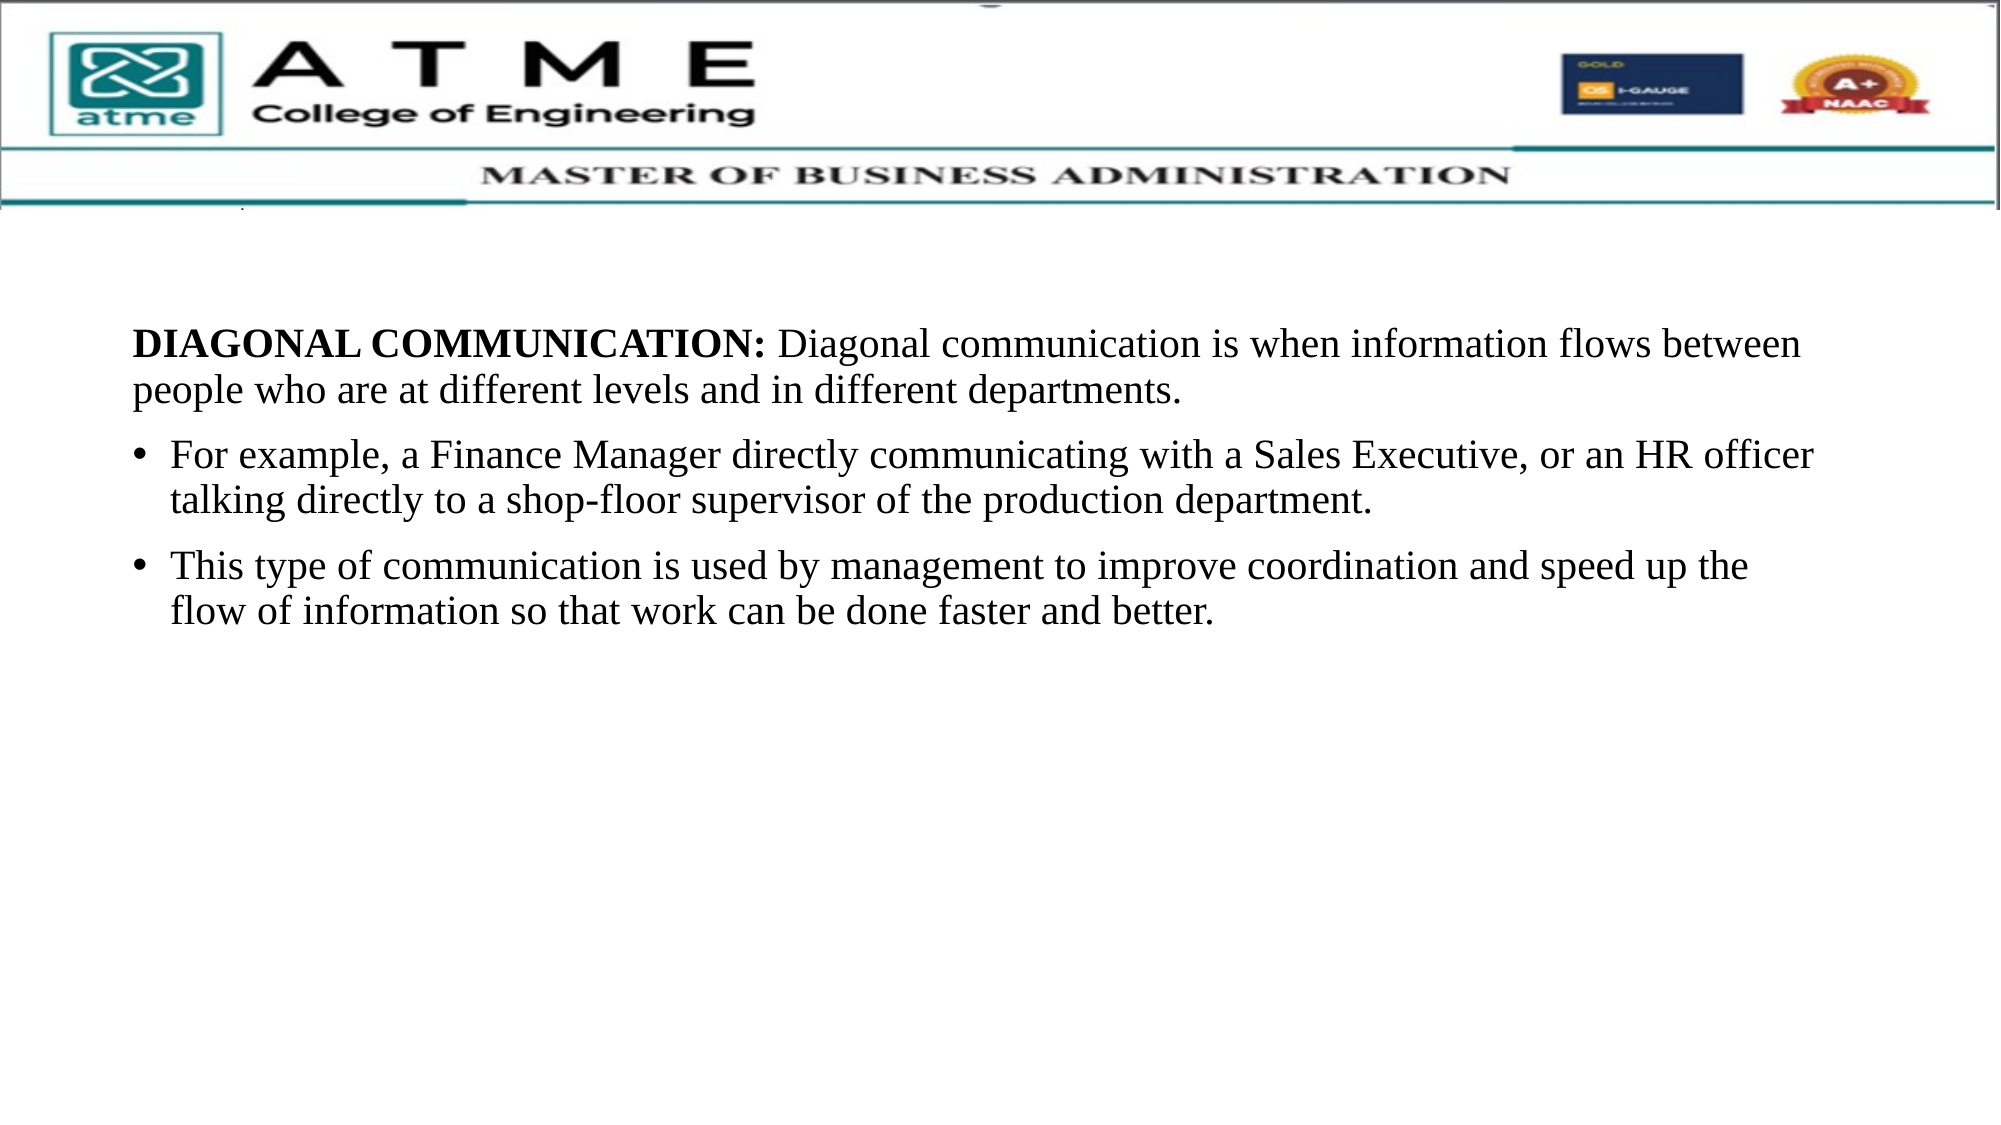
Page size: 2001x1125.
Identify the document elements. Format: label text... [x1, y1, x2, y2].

picture [0, 0, 2000, 210]
list DIAGONAL COMMUNICATION: Diagonal communication is when information flows between people who are at different levels and in different departments. For example, a Finance Manager directly communicating with a Sales Executive, or an HR officer talking directly to a shop-floor supervisor of the production department. This type of communication is used by management to improve coordination and speed up the flow of information so that work can be done faster and better. [117, 314, 1843, 1029]
